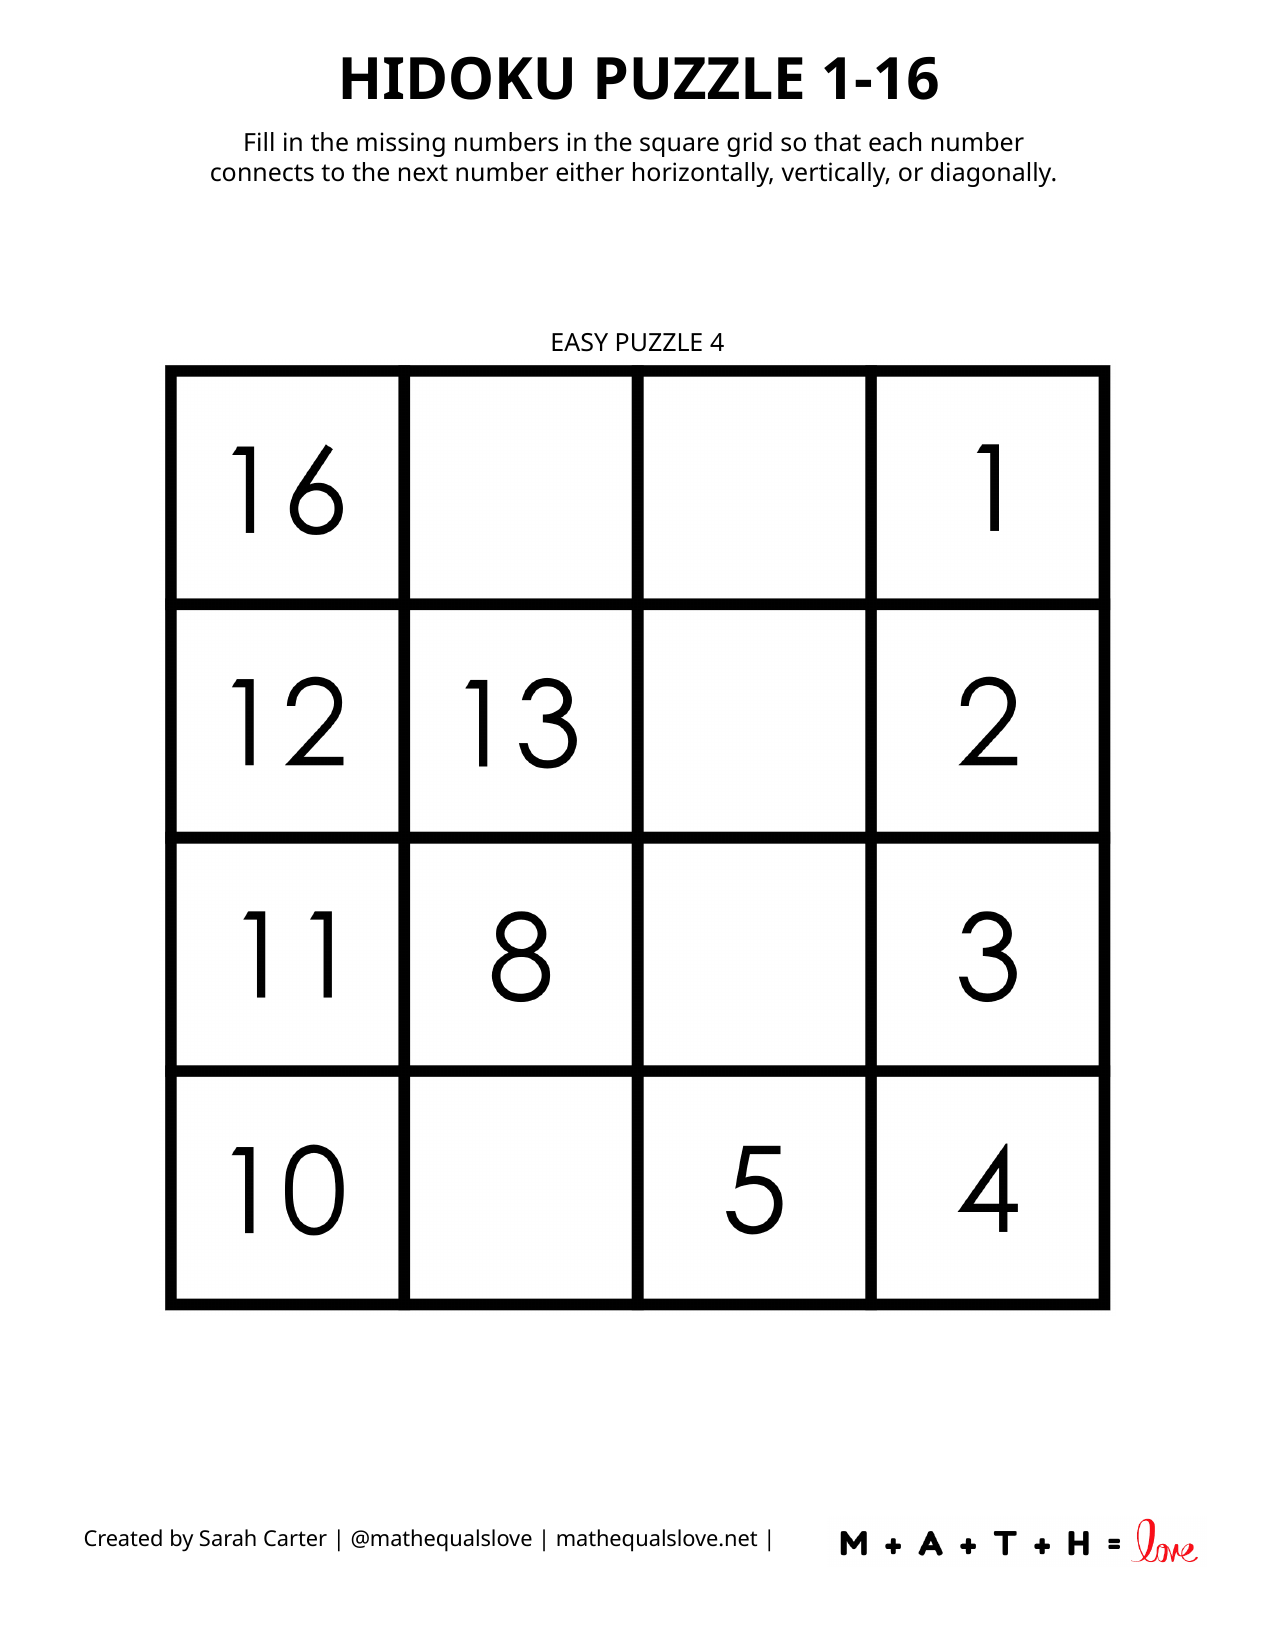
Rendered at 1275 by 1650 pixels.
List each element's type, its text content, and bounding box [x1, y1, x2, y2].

text_box EASY PUZZLE 4 [159, 326, 1116, 358]
text_box Fill in the missing numbers in the square grid so that each number connects to the next number either horizontally, vertically, or diagonally. [0, 118, 1275, 194]
picture [158, 358, 1117, 1317]
picture [826, 1515, 1207, 1567]
text_box Created by Sarah Carter | @mathequalslove | mathequalslove.net | [68, 1516, 826, 1558]
text_box HIDOKU PUZZLE 1-16 [66, 33, 1211, 118]
